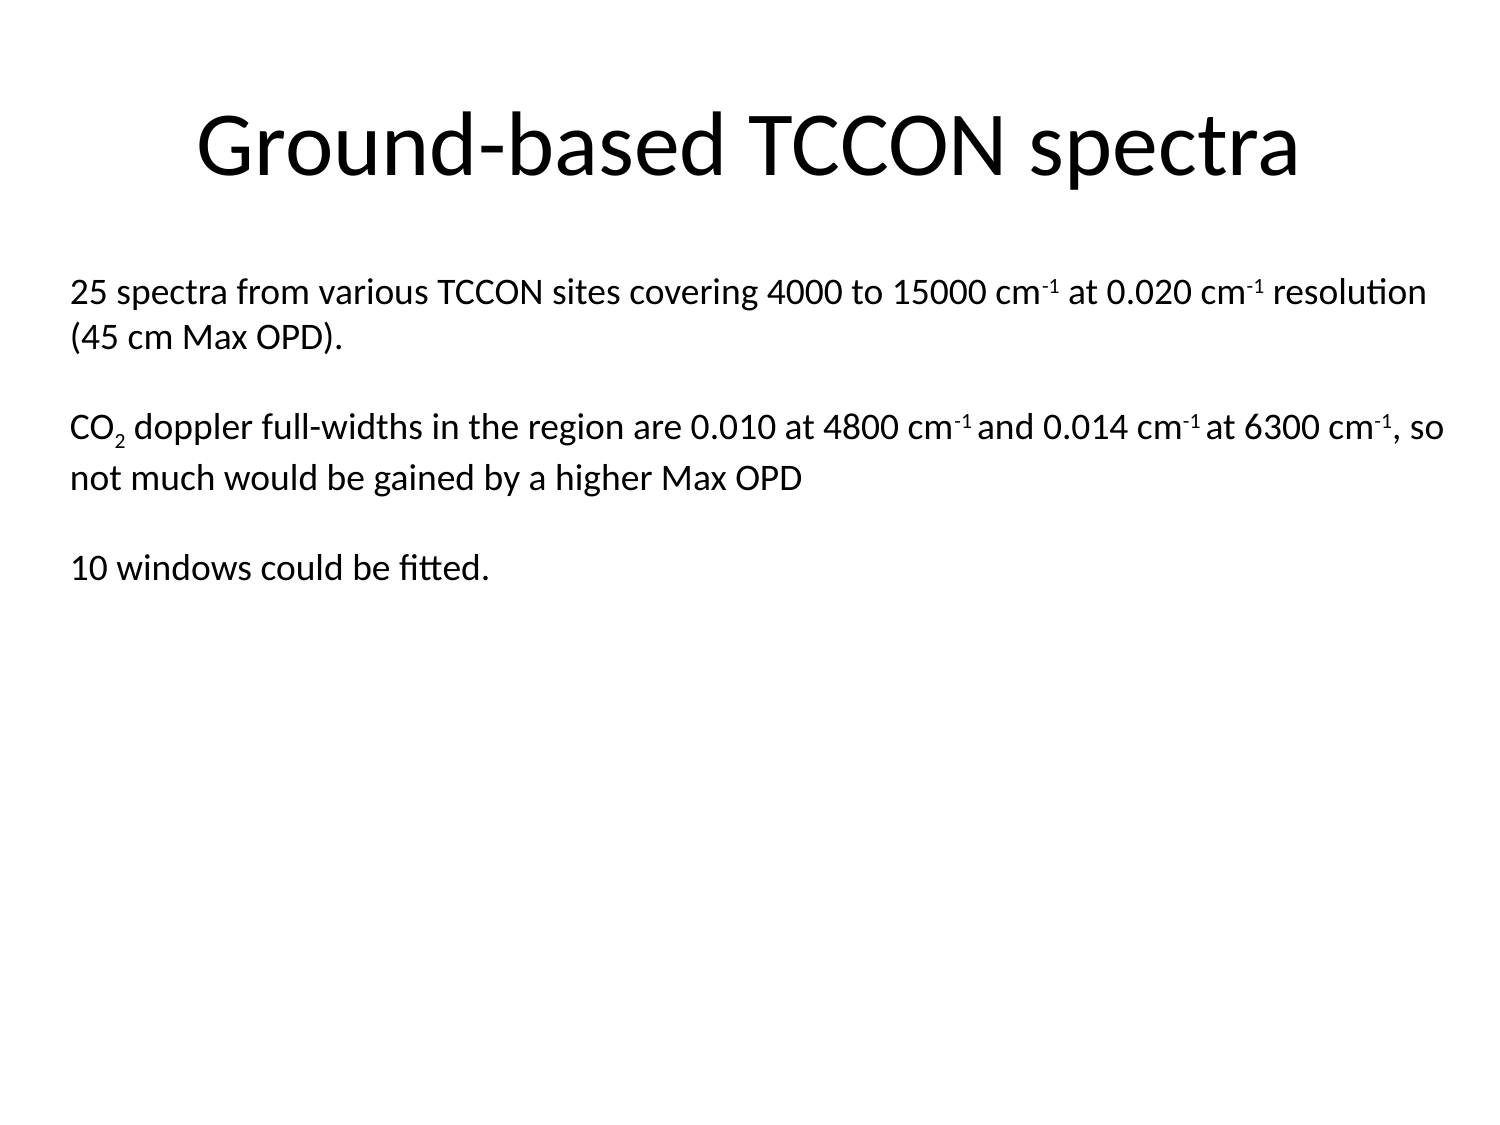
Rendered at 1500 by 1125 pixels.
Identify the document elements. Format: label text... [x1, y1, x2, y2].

title Ground-based TCCON spectra [75, 45, 1425, 233]
text_box 25 spectra from various TCCON sites covering 4000 to 15000 cm-1 at 0.020 cm-1 resolution (45 cm Max OPD). CO2 doppler full-widths in the region are 0.010 at 4800 cm-1 and 0.014 cm-1 at 6300 cm-1, so not much would be gained by a higher Max OPD 10 windows could be fitted. [55, 259, 1461, 596]
